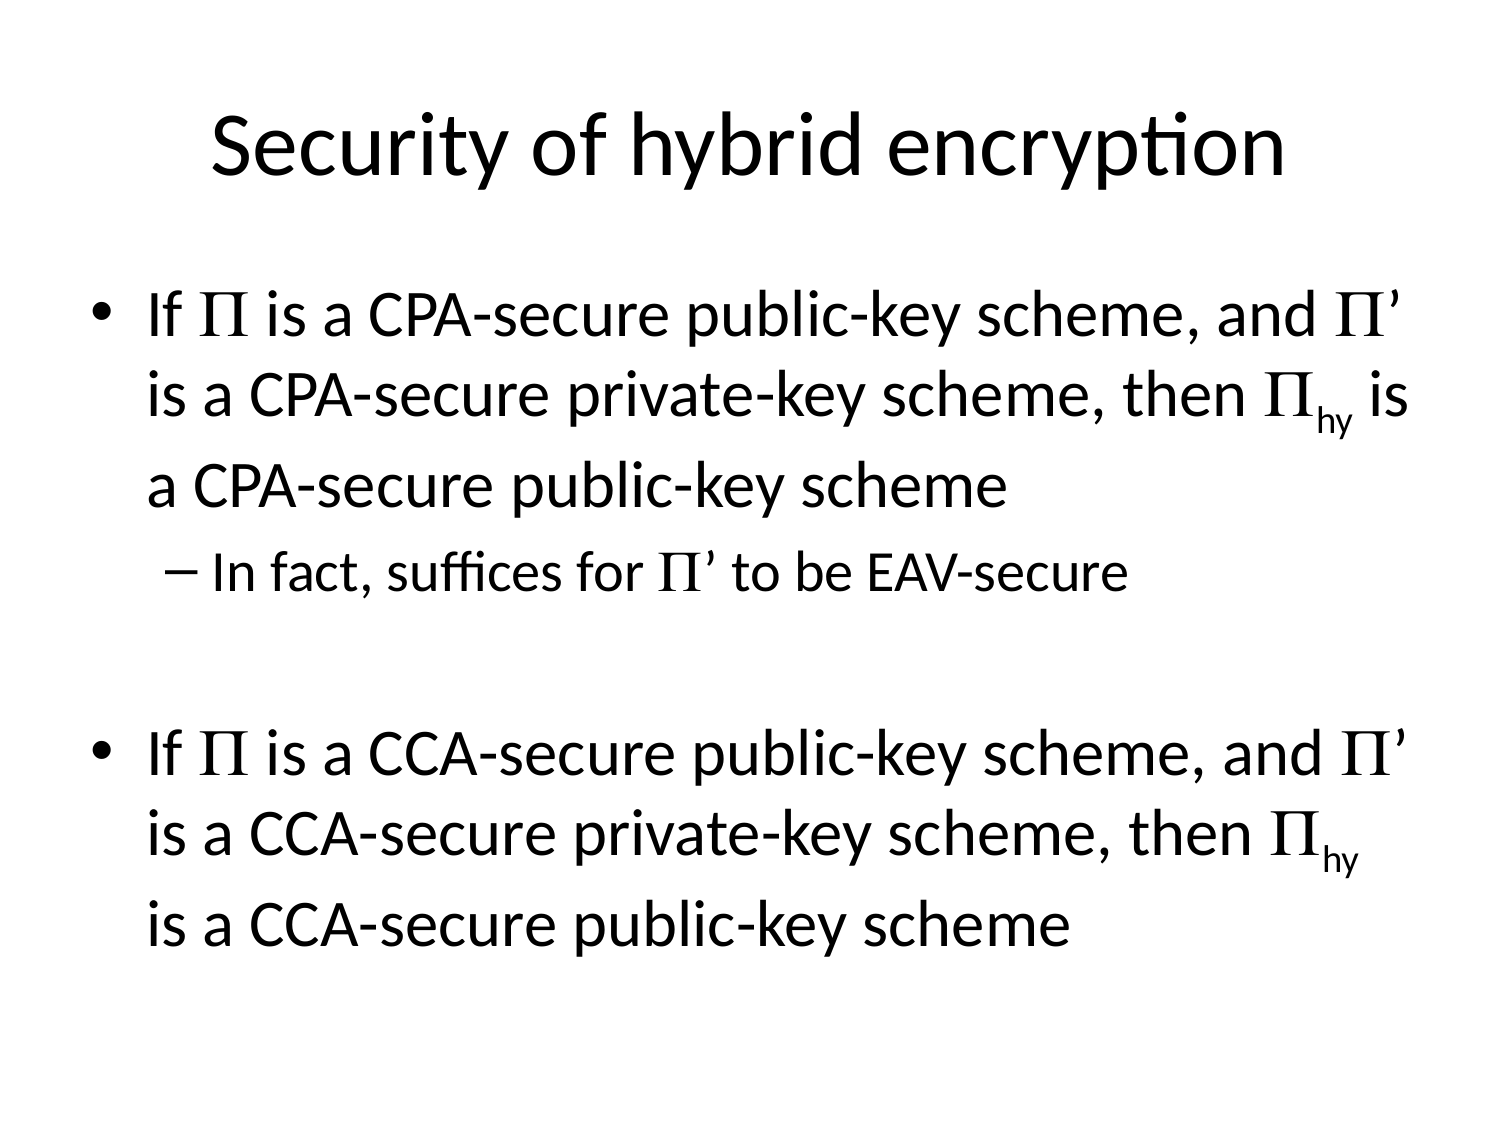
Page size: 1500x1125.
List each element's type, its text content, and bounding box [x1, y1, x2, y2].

list If  is a CPA-secure public-key scheme, and ’ is a CPA-secure private-key scheme, then hy is a CPA-secure public-key scheme In fact, suffices for ’ to be EAV-secure If  is a CCA-secure public-key scheme, and ’ is a CCA-secure private-key scheme, then hy is a CCA-secure public-key scheme [75, 262, 1425, 1005]
title Security of hybrid encryption [75, 45, 1425, 233]
